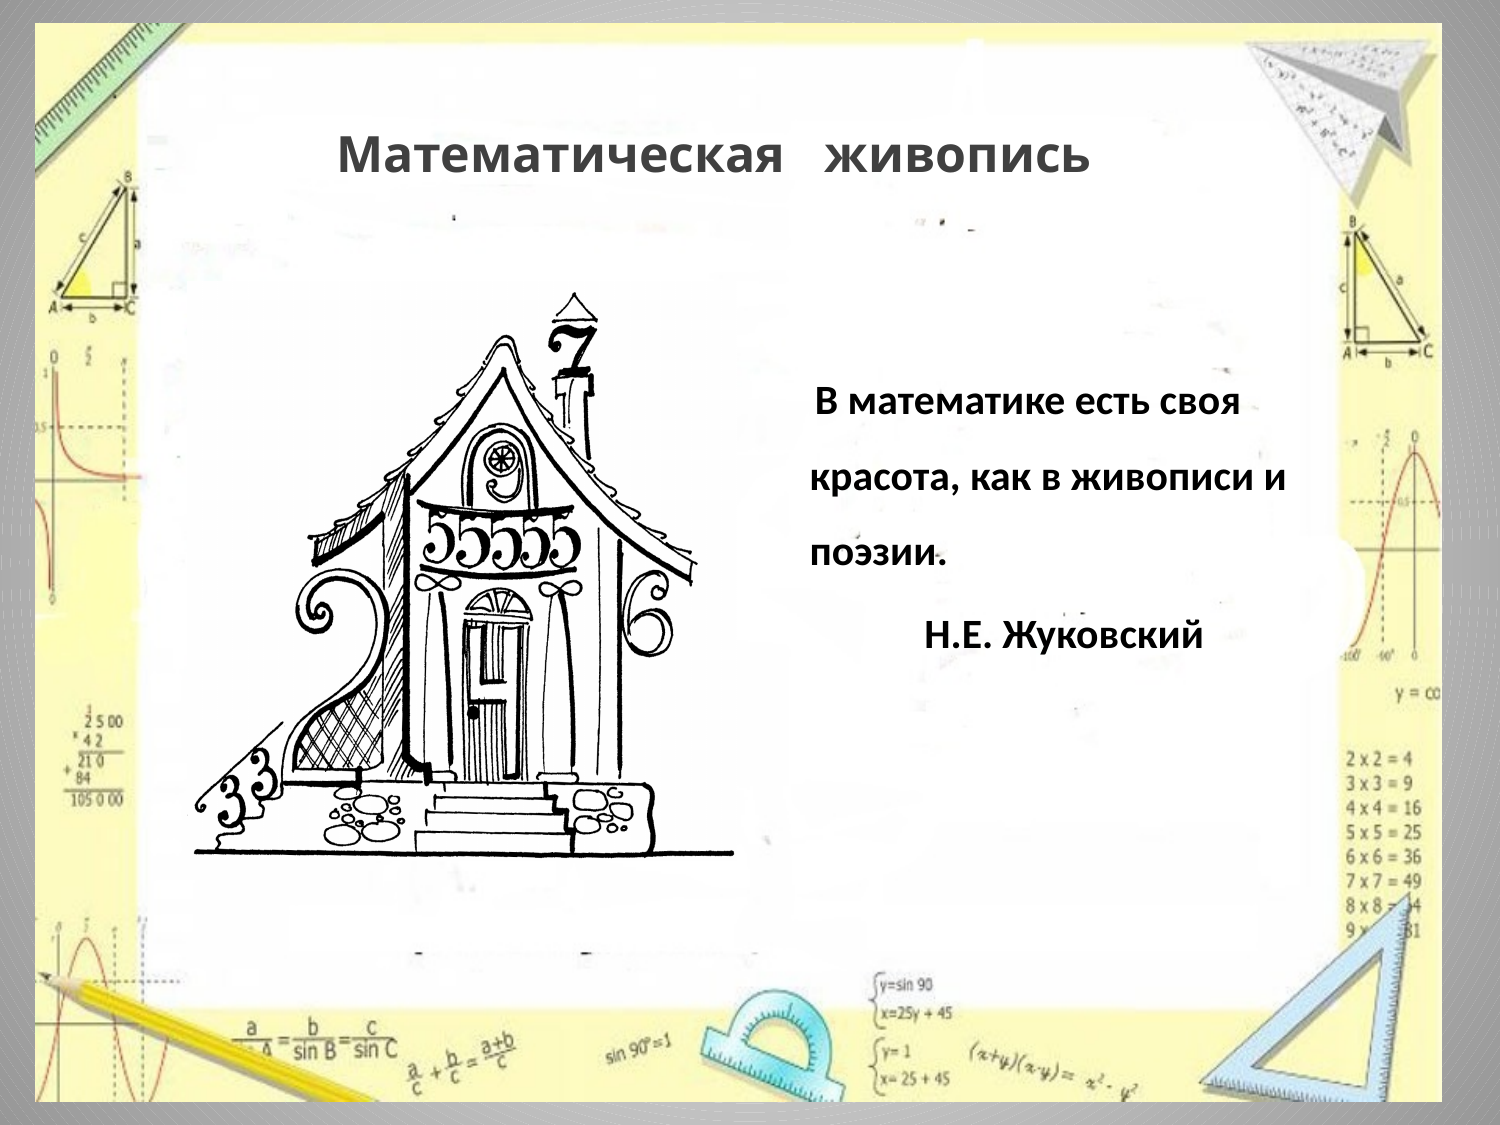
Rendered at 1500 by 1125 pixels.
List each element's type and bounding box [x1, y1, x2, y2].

picture [34, 23, 1442, 1102]
list [187, 280, 737, 862]
